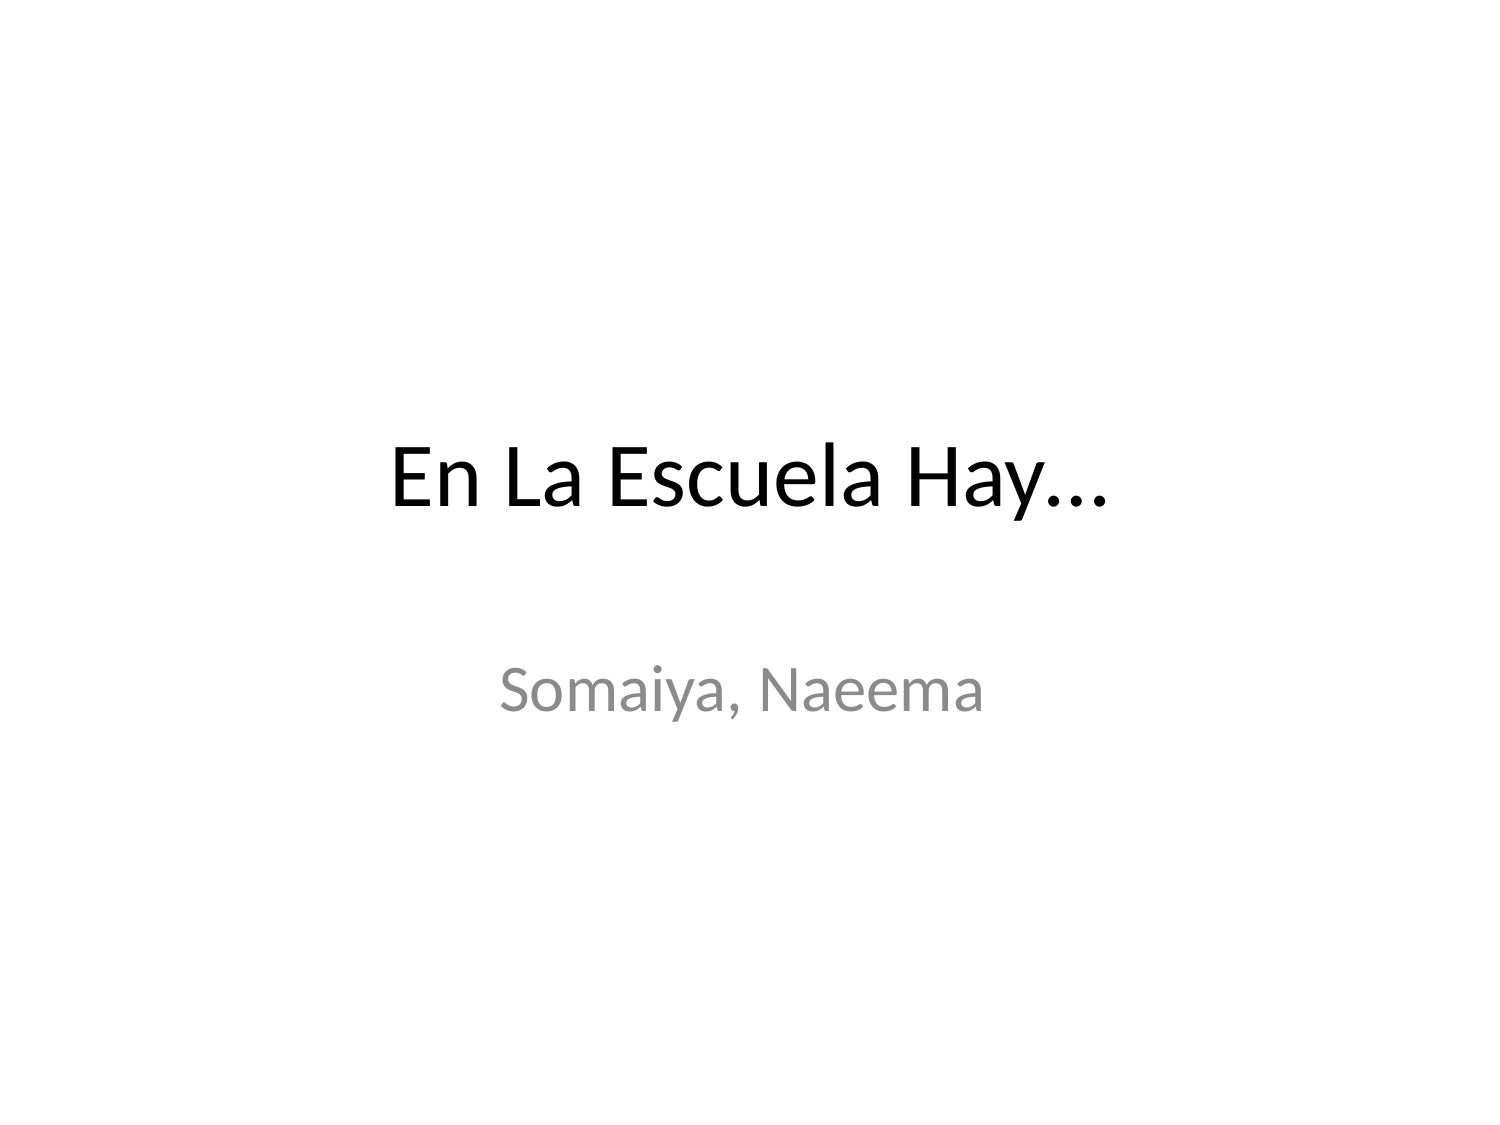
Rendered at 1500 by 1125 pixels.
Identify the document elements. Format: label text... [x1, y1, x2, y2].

subtitle Somaiya, Naeema [225, 637, 1275, 925]
title En La Escuela Hay… [112, 349, 1388, 591]
